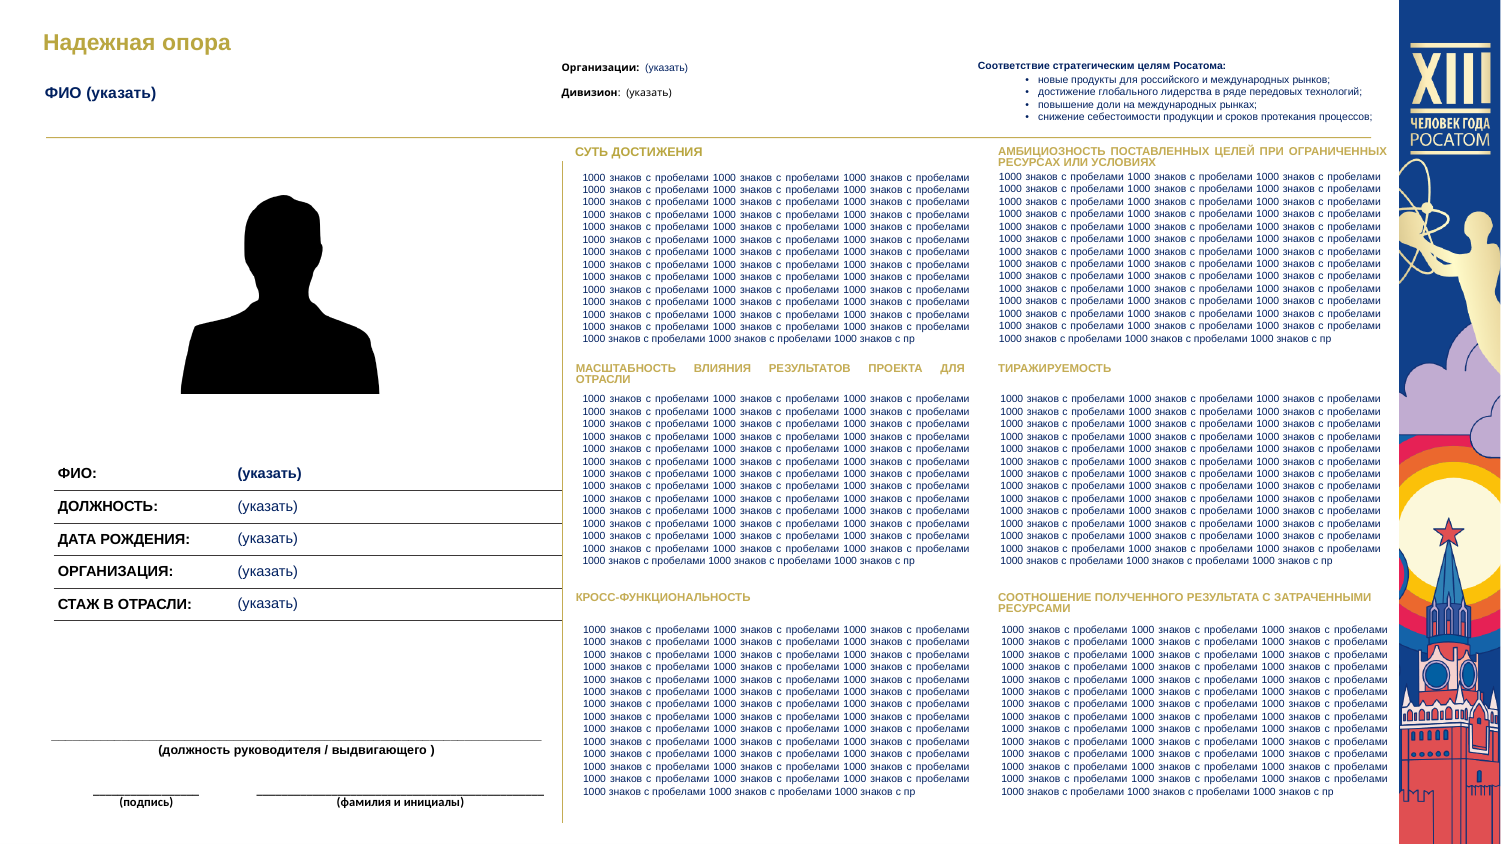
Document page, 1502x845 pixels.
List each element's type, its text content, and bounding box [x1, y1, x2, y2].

table_cell (указать) [223, 556, 562, 588]
text_box ФИО (указать) [30, 79, 550, 110]
table_header (указать) [223, 458, 562, 490]
text_box 1000 знаков с пробелами 1000 знаков с пробелами 1000 знаков с пробелами 1000 знаков с пробелами 1000 знаков с пробелами 1000 знаков с пробелами 1000 знаков с пробелами 1000 знаков с пробелами 1000 знаков с пробелами 1000 знаков с пробелами 1000 знаков с пробелами 1000 знаков с пробелами 1000 знаков с пробелами 1000 знаков с пробелами 1000 знаков с пробелами 1000 знаков с пробелами 1000 знаков с пробелами 1000 знаков с пробелами 1000 знаков с пробелами 1000 знаков с пробелами 1000 знаков с пробелами 1000 знаков с пробелами 1000 знаков с пробелами 1000 знаков с пробелами 1000 знаков с пробелами 1000 знаков с пробелами 1000 знаков с пробелами 1000 знаков с пробелами 1000 знаков с пробелами 1000 знаков с пробелами 1000 знаков с пробелами 1000 знаков с пробелами 1000 знаков с пробелами 1000 знаков с пробелами 1000 знаков с пробелами 1000 знаков с пробелами 1000 знаков с пробелами 1000 знаков с пробелами 1000 знаков с пробелами 1000 знаков с пробелами 1000 знаков с пробелами 1000 знаков с пр [984, 162, 1397, 352]
text_box СООТНОШЕНИЕ ПОЛУЧЕННОГО РЕЗУЛЬТАТА С ЗАТРАЧЕННЫМИ РЕСУРСАМИ [983, 584, 1403, 615]
table_cell (указать) [223, 589, 562, 620]
text_box 1000 знаков с пробелами 1000 знаков с пробелами 1000 знаков с пробелами 1000 знаков с пробелами 1000 знаков с пробелами 1000 знаков с пробелами 1000 знаков с пробелами 1000 знаков с пробелами 1000 знаков с пробелами 1000 знаков с пробелами 1000 знаков с пробелами 1000 знаков с пробелами 1000 знаков с пробелами 1000 знаков с пробелами 1000 знаков с пробелами 1000 знаков с пробелами 1000 знаков с пробелами 1000 знаков с пробелами 1000 знаков с пробелами 1000 знаков с пробелами 1000 знаков с пробелами 1000 знаков с пробелами 1000 знаков с пробелами 1000 знаков с пробелами 1000 знаков с пробелами 1000 знаков с пробелами 1000 знаков с пробелами 1000 знаков с пробелами 1000 знаков с пробелами 1000 знаков с пробелами 1000 знаков с пробелами 1000 знаков с пробелами 1000 знаков с пробелами 1000 знаков с пробелами 1000 знаков с пробелами 1000 знаков с пробелами 1000 знаков с пробелами 1000 знаков с пробелами 1000 знаков с пробелами 1000 знаков с пробелами 1000 знаков с пробелами 1000 знаков с пр [985, 384, 1397, 575]
table_cell (указать) [223, 524, 562, 555]
text_box 1000 знаков с пробелами 1000 знаков с пробелами 1000 знаков с пробелами 1000 знаков с пробелами 1000 знаков с пробелами 1000 знаков с пробелами 1000 знаков с пробелами 1000 знаков с пробелами 1000 знаков с пробелами 1000 знаков с пробелами 1000 знаков с пробелами 1000 знаков с пробелами 1000 знаков с пробелами 1000 знаков с пробелами 1000 знаков с пробелами 1000 знаков с пробелами 1000 знаков с пробелами 1000 знаков с пробелами 1000 знаков с пробелами 1000 знаков с пробелами 1000 знаков с пробелами 1000 знаков с пробелами 1000 знаков с пробелами 1000 знаков с пробелами 1000 знаков с пробелами 1000 знаков с пробелами 1000 знаков с пробелами 1000 знаков с пробелами 1000 знаков с пробелами 1000 знаков с пробелами 1000 знаков с пробелами 1000 знаков с пробелами 1000 знаков с пробелами 1000 знаков с пробелами 1000 знаков с пробелами 1000 знаков с пробелами 1000 знаков с пробелами 1000 знаков с пробелами 1000 знаков с пробелами 1000 знаков с пробелами 1000 знаков с пробелами 1000 знаков с пр [567, 163, 986, 353]
text_box 1000 знаков с пробелами 1000 знаков с пробелами 1000 знаков с пробелами 1000 знаков с пробелами 1000 знаков с пробелами 1000 знаков с пробелами 1000 знаков с пробелами 1000 знаков с пробелами 1000 знаков с пробелами 1000 знаков с пробелами 1000 знаков с пробелами 1000 знаков с пробелами 1000 знаков с пробелами 1000 знаков с пробелами 1000 знаков с пробелами 1000 знаков с пробелами 1000 знаков с пробелами 1000 знаков с пробелами 1000 знаков с пробелами 1000 знаков с пробелами 1000 знаков с пробелами 1000 знаков с пробелами 1000 знаков с пробелами 1000 знаков с пробелами 1000 знаков с пробелами 1000 знаков с пробелами 1000 знаков с пробелами 1000 знаков с пробелами 1000 знаков с пробелами 1000 знаков с пробелами 1000 знаков с пробелами 1000 знаков с пробелами 1000 знаков с пробелами 1000 знаков с пробелами 1000 знаков с пробелами 1000 знаков с пробелами 1000 знаков с пробелами 1000 знаков с пробелами 1000 знаков с пробелами 1000 знаков с пробелами 1000 знаков с пробелами 1000 знаков с пр [986, 615, 1404, 805]
text_box ТИРАЖИРУЕМОСТЬ [983, 356, 1403, 382]
text_box ______________________________________________________________________ (должность руководителя / выдвигающего ) [32, 719, 561, 764]
table_cell СТАЖ В ОТРАСЛИ: [54, 589, 223, 620]
picture [0, 0, 1501, 844]
table_cell ДАТА РОЖДЕНИЯ: [54, 524, 223, 555]
text_box МАСШТАБНОСТЬ ВЛИЯНИЯ РЕЗУЛЬТАТОВ ПРОЕКТА ДЛЯ ОТРАСЛИ [563, 356, 980, 393]
text_box 1000 знаков с пробелами 1000 знаков с пробелами 1000 знаков с пробелами 1000 знаков с пробелами 1000 знаков с пробелами 1000 знаков с пробелами 1000 знаков с пробелами 1000 знаков с пробелами 1000 знаков с пробелами 1000 знаков с пробелами 1000 знаков с пробелами 1000 знаков с пробелами 1000 знаков с пробелами 1000 знаков с пробелами 1000 знаков с пробелами 1000 знаков с пробелами 1000 знаков с пробелами 1000 знаков с пробелами 1000 знаков с пробелами 1000 знаков с пробелами 1000 знаков с пробелами 1000 знаков с пробелами 1000 знаков с пробелами 1000 знаков с пробелами 1000 знаков с пробелами 1000 знаков с пробелами 1000 знаков с пробелами 1000 знаков с пробелами 1000 знаков с пробелами 1000 знаков с пробелами 1000 знаков с пробелами 1000 знаков с пробелами 1000 знаков с пробелами 1000 знаков с пробелами 1000 знаков с пробелами 1000 знаков с пробелами 1000 знаков с пробелами 1000 знаков с пробелами 1000 знаков с пробелами 1000 знаков с пробелами 1000 знаков с пробелами 1000 знаков с пр [567, 384, 985, 575]
text_box Организации: (указать) Дивизион: (указать) [561, 60, 1010, 111]
table_header ______________________________________________ (фамилия и инициалы) [239, 777, 562, 822]
text_box • новые продукты для российского и международных рынков; • достижение глобального лидерства в ряде передовых технологий; • повышение доли на международных рынках; • снижение себестоимости продукции и сроков протекания процессов; [1010, 65, 1394, 148]
table_cell ОРГАНИЗАЦИЯ: [54, 556, 223, 588]
table_cell ДОЛЖНОСТЬ: [54, 491, 223, 523]
table_header ФИО: [54, 458, 223, 490]
text_box 1000 знаков с пробелами 1000 знаков с пробелами 1000 знаков с пробелами 1000 знаков с пробелами 1000 знаков с пробелами 1000 знаков с пробелами 1000 знаков с пробелами 1000 знаков с пробелами 1000 знаков с пробелами 1000 знаков с пробелами 1000 знаков с пробелами 1000 знаков с пробелами 1000 знаков с пробелами 1000 знаков с пробелами 1000 знаков с пробелами 1000 знаков с пробелами 1000 знаков с пробелами 1000 знаков с пробелами 1000 знаков с пробелами 1000 знаков с пробелами 1000 знаков с пробелами 1000 знаков с пробелами 1000 знаков с пробелами 1000 знаков с пробелами 1000 знаков с пробелами 1000 знаков с пробелами 1000 знаков с пробелами 1000 знаков с пробелами 1000 знаков с пробелами 1000 знаков с пробелами 1000 знаков с пробелами 1000 знаков с пробелами 1000 знаков с пробелами 1000 знаков с пробелами 1000 знаков с пробелами 1000 знаков с пробелами 1000 знаков с пробелами 1000 знаков с пробелами 1000 знаков с пробелами 1000 знаков с пробелами 1000 знаков с пробелами 1000 знаков с пр [568, 615, 986, 805]
table_cell (указать) [223, 491, 562, 523]
table_header СУТЬ ДОСТИЖЕНИЯ [567, 138, 984, 163]
table_header _________________ (подпись) [54, 777, 239, 822]
text_box Соответствие стратегическим целям Росатома: [963, 52, 1242, 80]
text_box Надежная опора [28, 20, 1402, 63]
text_box КРОСС-ФУНКЦИОНАЛЬНОСТЬ [563, 584, 980, 611]
text_box [180, 195, 380, 395]
text_box АМБИЦИОЗНОСТЬ ПОСТАВЛЕННЫХ ЦЕЛЕЙ ПРИ ОГРАНИЧЕННЫХ РЕСУРСАХ ИЛИ УСЛОВИЯХ [984, 139, 1403, 176]
